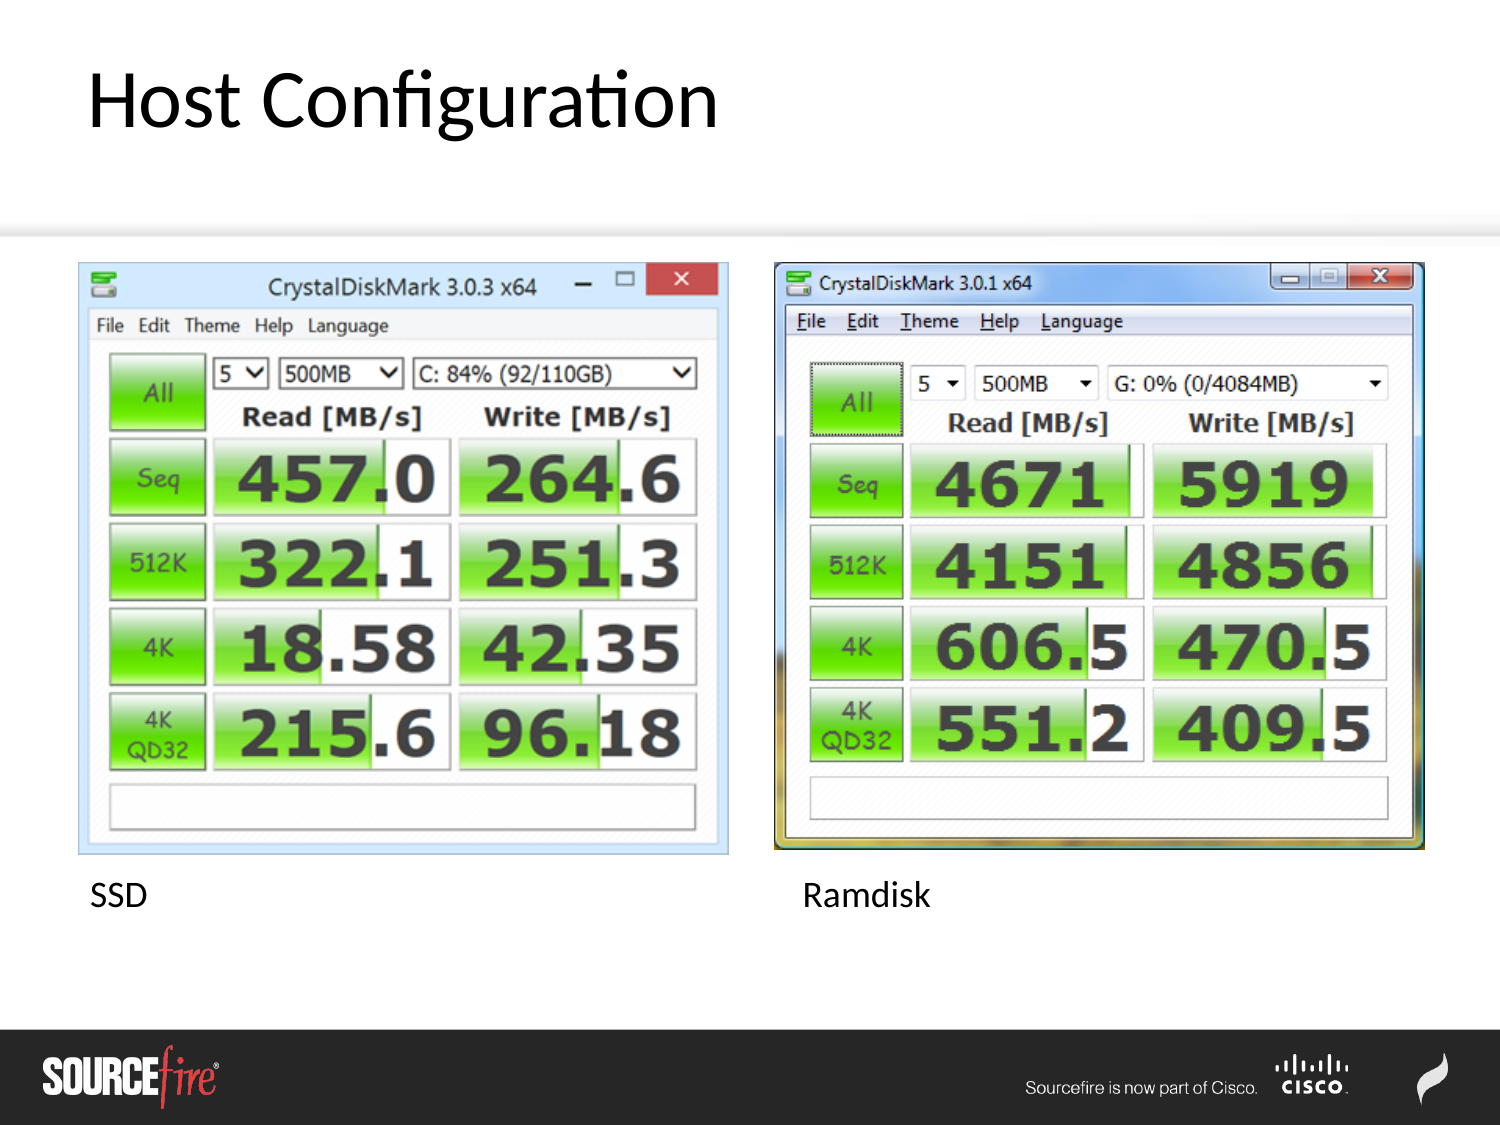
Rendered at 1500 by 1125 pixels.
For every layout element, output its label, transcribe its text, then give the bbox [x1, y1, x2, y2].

picture [1417, 1051, 1448, 1106]
picture [774, 262, 1426, 850]
text_box [75, 262, 1425, 1005]
text_box Host Configuration [72, 51, 1423, 215]
picture [78, 262, 729, 855]
picture [43, 1045, 219, 1109]
text_box SSD [75, 862, 163, 923]
picture [0, 214, 1500, 246]
text_box Ramdisk [787, 862, 946, 923]
picture [1026, 1054, 1348, 1097]
